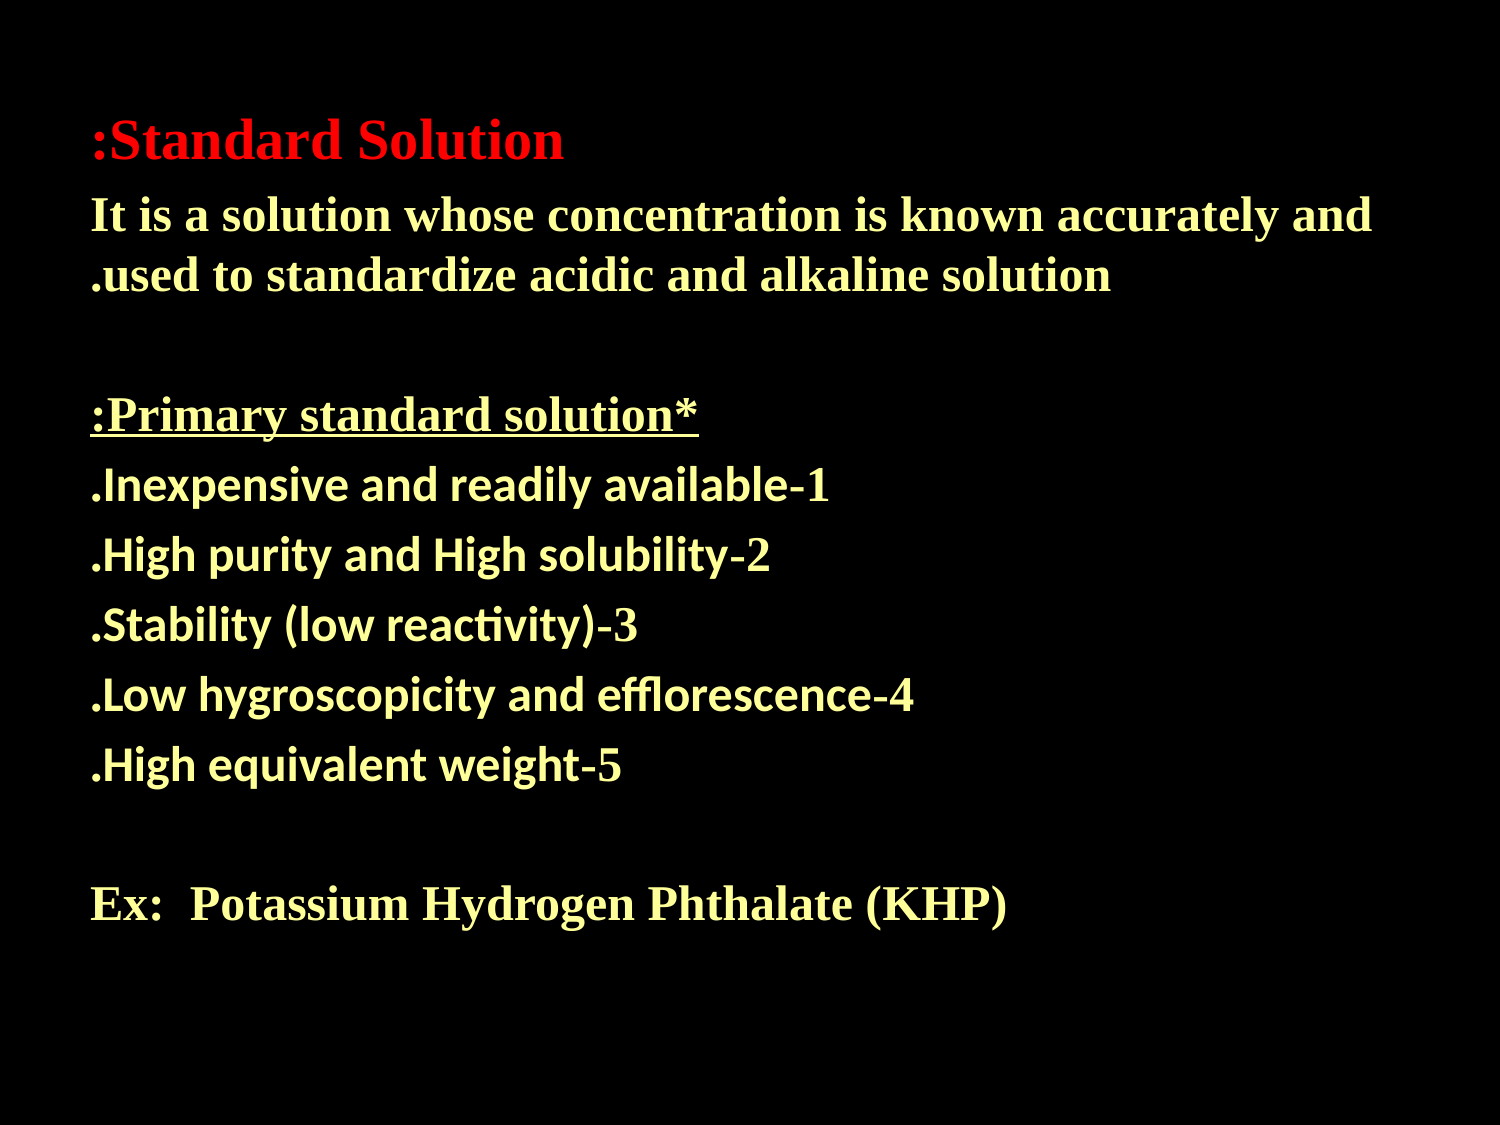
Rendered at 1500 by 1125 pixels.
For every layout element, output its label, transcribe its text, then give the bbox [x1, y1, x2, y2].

list Standard Solution: It is a solution whose concentration is known accurately and used to standardize acidic and alkaline solution. *Primary standard solution: 1-Inexpensive and readily available. 2-High purity and High solubility. 3-Stability (low reactivity). 4-Low hygroscopicity and efflorescence. 5-High equivalent weight. Ex: Potassium Hydrogen Phthalate (KHP) [75, 93, 1425, 1005]
